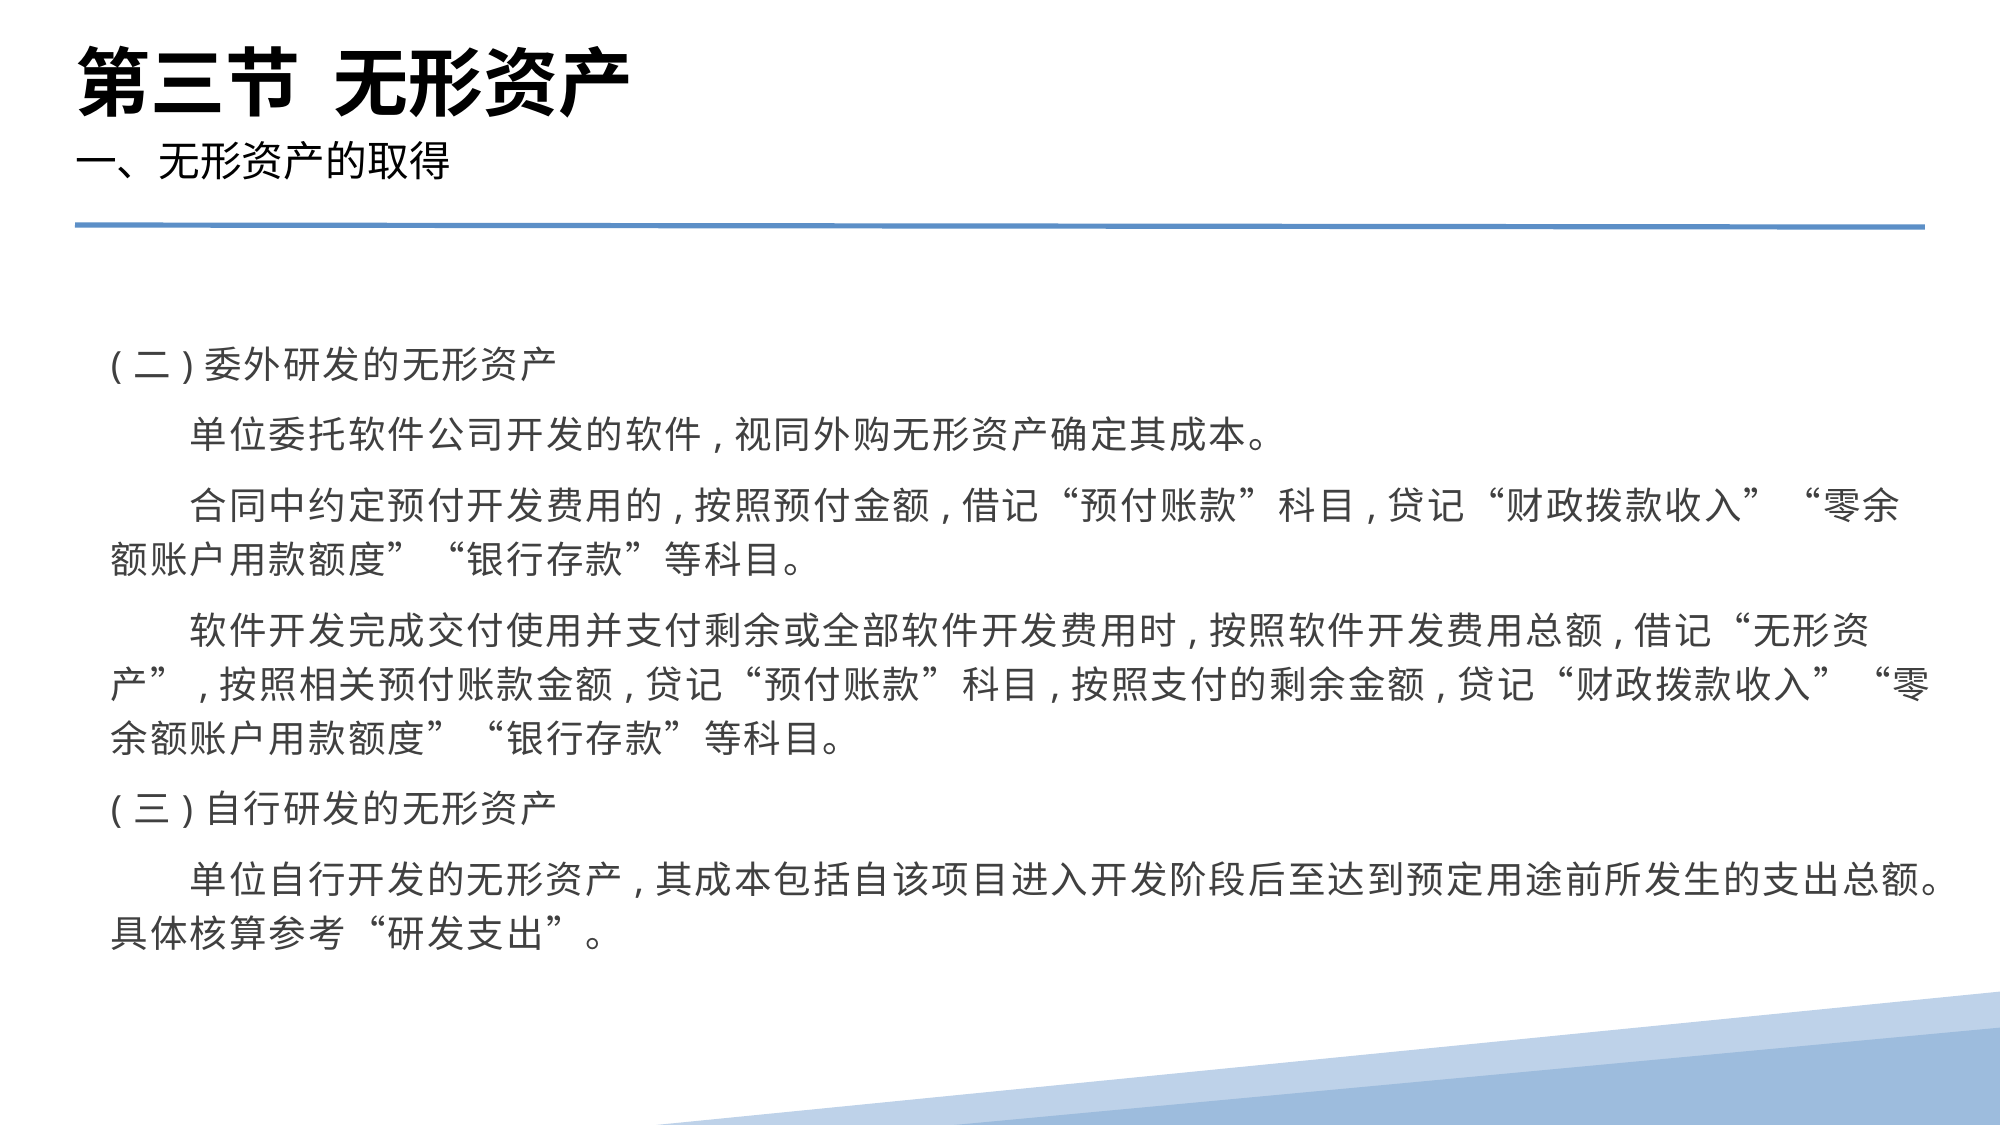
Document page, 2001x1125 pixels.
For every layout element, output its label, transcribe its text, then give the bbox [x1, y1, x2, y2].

text_box (二)委外研发的无形资产 单位委托软件公司开发的软件,视同外购无形资产确定其成本。 合同中约定预付开发费用的,按照预付金额,借记“预付账款”科目,贷记“财政拨款收入”“零余额账户用款额度”“银行存款”等科目。 软件开发完成交付使用并支付剩余或全部软件开发费用时,按照软件开发费用总额,借记“无形资产”,按照相关预付账款金额,贷记“预付账款”科目,按照支付的剩余金额,贷记“财政拨款收入”“零余额账户用款额度”“银行存款”等科目。 (三)自行研发的无形资产 单位自行开发的无形资产,其成本包括自该项目进入开发阶段后至达到预定用途前所发生的支出总额。具体核算参考“研发支出”。 [100, 257, 1952, 1029]
text_box 第三节 无形资产 [75, 24, 1925, 124]
text_box 一、无形资产的取得 [75, 124, 1925, 200]
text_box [656, 991, 2000, 1125]
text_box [74, 224, 1925, 228]
